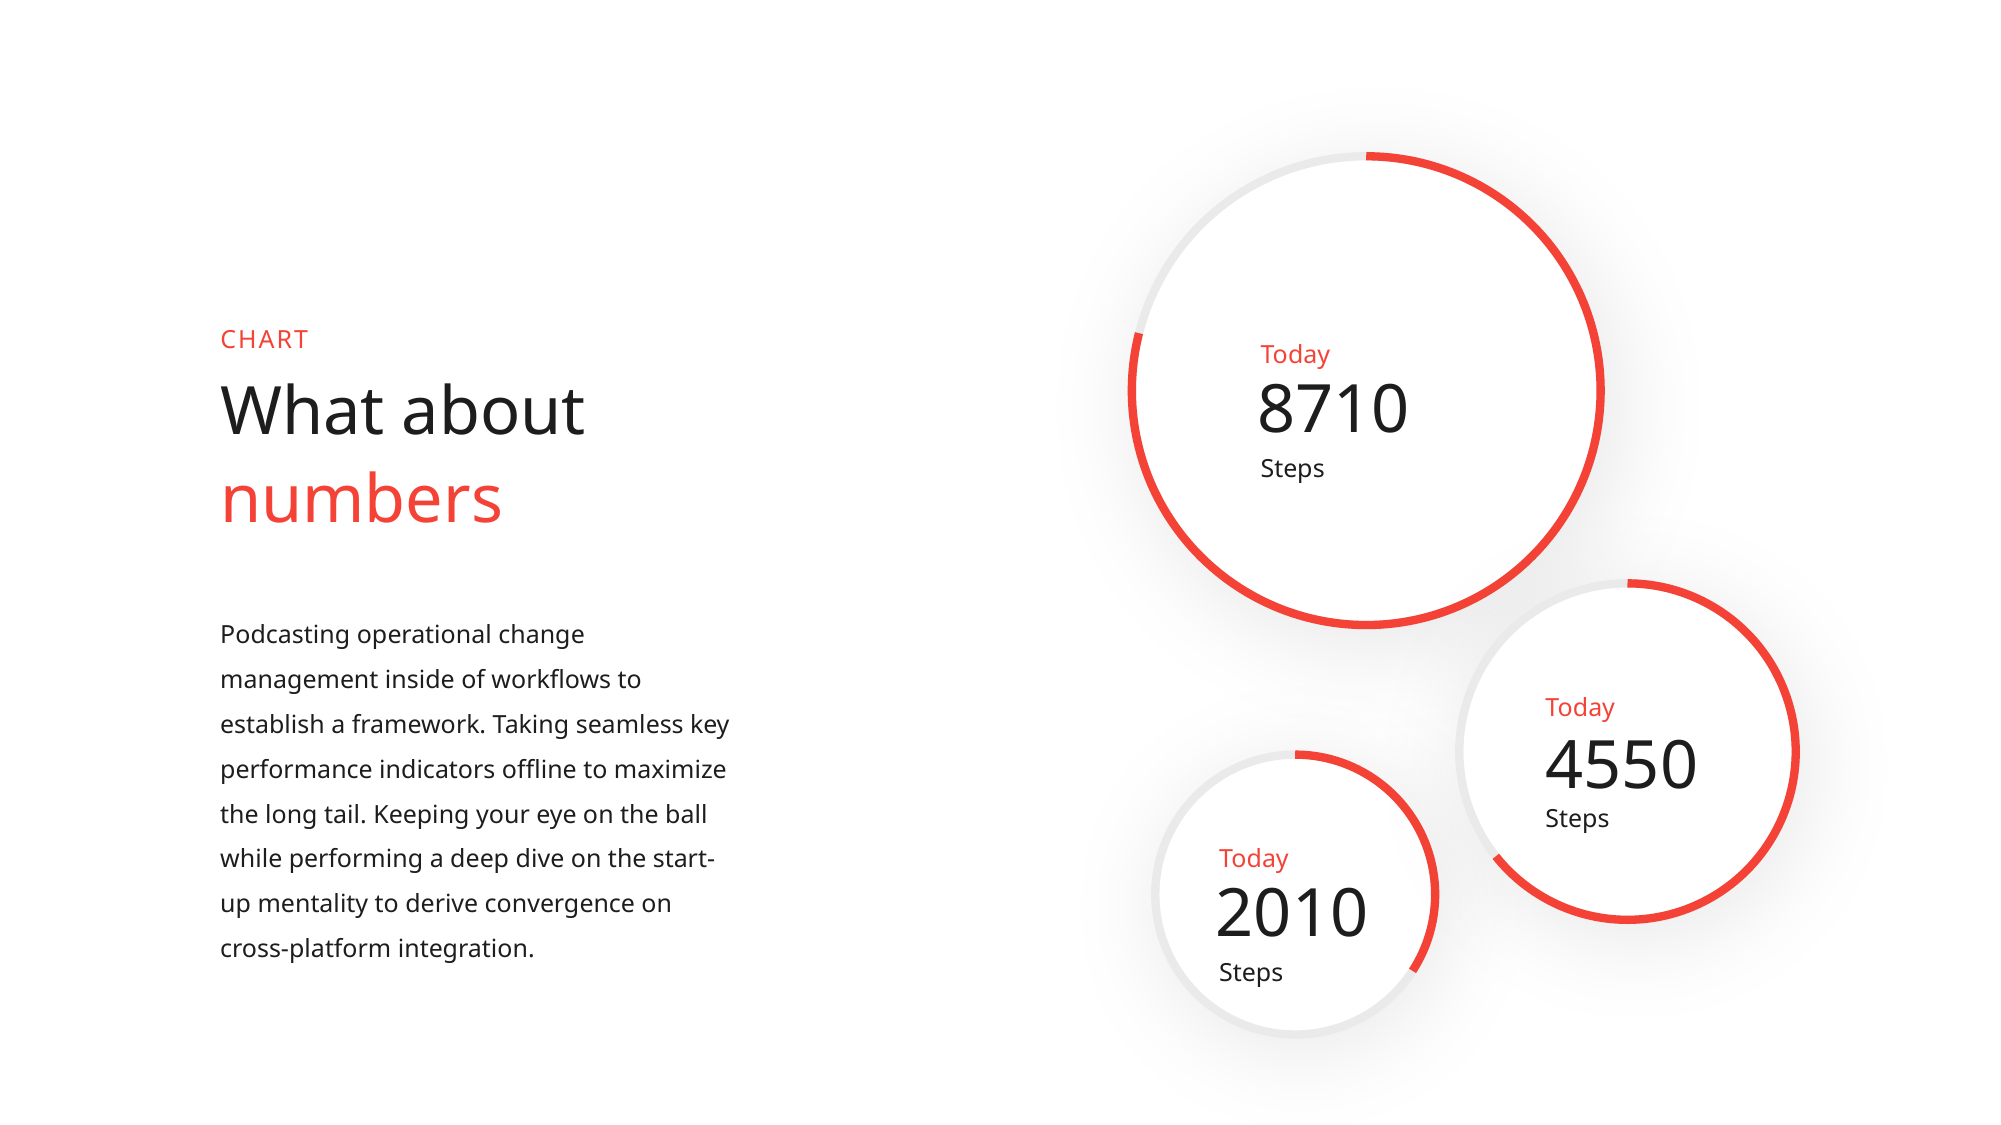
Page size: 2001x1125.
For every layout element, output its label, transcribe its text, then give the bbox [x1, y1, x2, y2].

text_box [1155, 754, 1455, 1035]
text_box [1131, 156, 1601, 626]
text_box What about numbers [220, 359, 889, 536]
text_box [1459, 583, 1796, 920]
text_box Podcasting operational change management inside of workflows to establish a framework. Taking seamless key performance indicators offline to maximize the long tail. Keeping your eye on the ball while performing a deep dive on the start-up mentality to derive convergence on cross-platform integration. [220, 603, 732, 963]
text_box CHART [220, 317, 518, 354]
